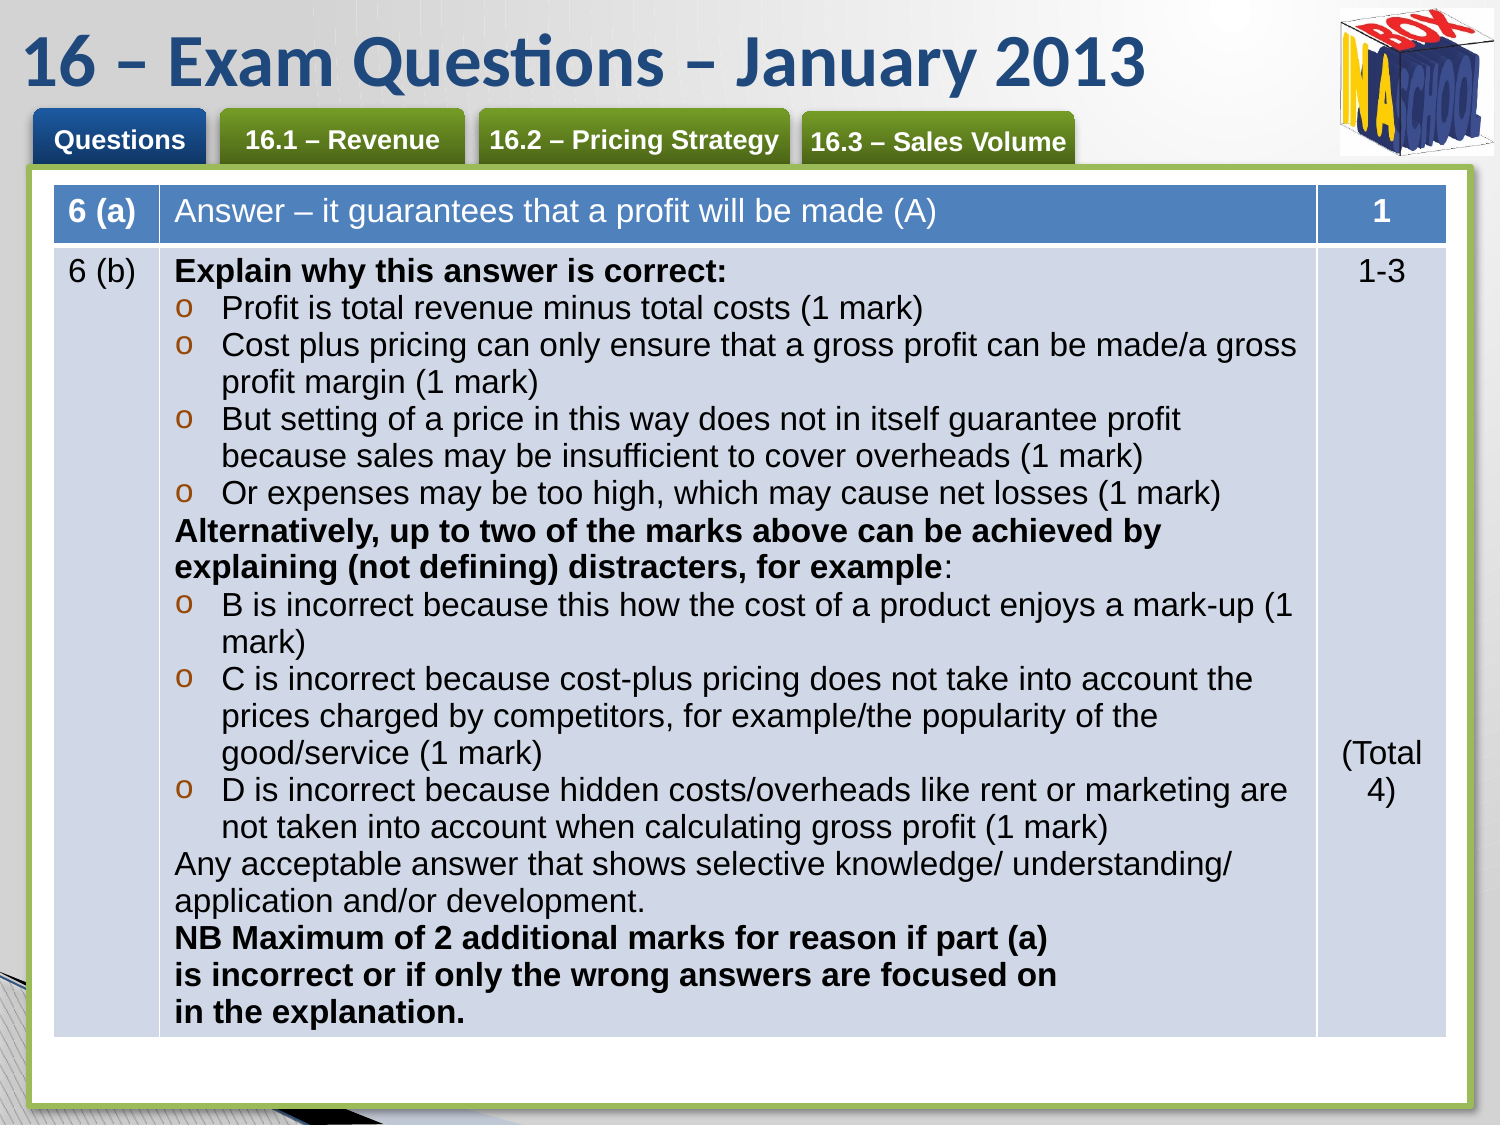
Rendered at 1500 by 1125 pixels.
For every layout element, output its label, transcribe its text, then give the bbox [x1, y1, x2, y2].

table_header 1 [1318, 185, 1446, 243]
table_cell 6 (b) [54, 248, 159, 1037]
table_header Answer – it guarantees that a profit will be made (A) [160, 185, 1316, 243]
table_header 6 (a) [54, 185, 159, 243]
title 16 – Exam Questions – January 2013 [5, 11, 1270, 102]
picture [281, 1114, 303, 1125]
table_cell Explain why this answer is correct: Profit is total revenue minus total costs (1 mark) Cost plus pricing can only ensure that a gross profit can be made/a gross profit margin (1 mark) But setting of a price in this way does not in itself guarantee profit because sales may be insufficient to cover overheads (1 mark) Or expenses may be too high, which may cause net losses (1 mark) Alternatively, up to two of the marks above can be achieved by explaining (not defining) distracters, for example: B is incorrect because this how the cost of a product enjoys a mark-up (1 mark) C is incorrect because cost-plus pricing does not take into account the prices charged by competitors, for example/the popularity of the good/service (1 mark) D is incorrect because hidden costs/overheads like rent or marketing are not taken into account when calculating gross profit (1 mark) Any acceptable answer that shows selective knowledge/ understanding/ application and/or development. NB Maximum of 2 additional marks for reason if part (a) is incorrect or if only the wrong answers are focused on in the explanation. [160, 248, 1316, 1037]
picture [1340, 8, 1495, 156]
table_cell 1-3 (Total 4) [1318, 248, 1446, 1037]
